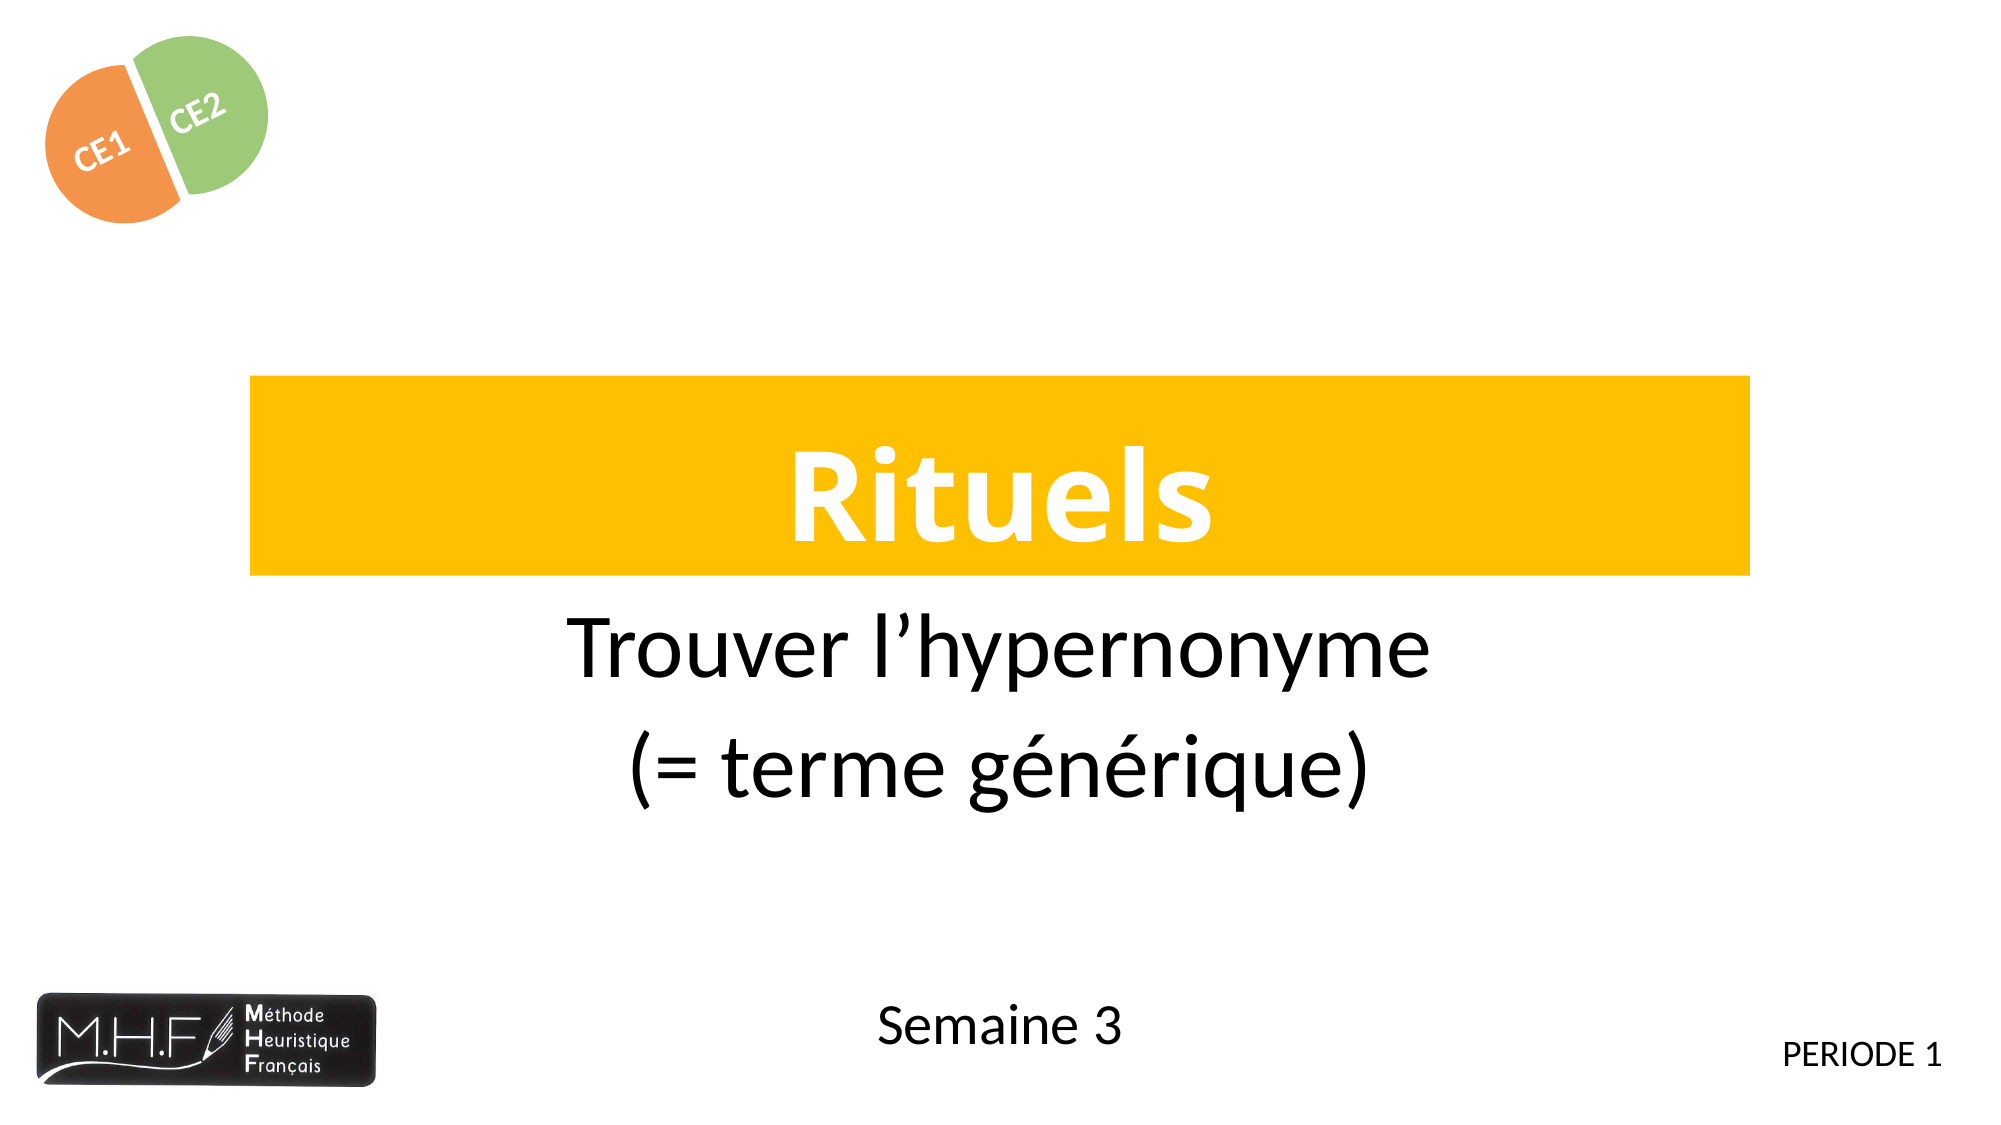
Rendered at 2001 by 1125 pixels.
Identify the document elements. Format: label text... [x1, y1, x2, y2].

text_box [45, 35, 269, 224]
text_box PERIODE 1 [1750, 1021, 1967, 1082]
title Rituels [249, 375, 1750, 576]
text_box Semaine 3 [249, 987, 1750, 1118]
picture [33, 990, 379, 1089]
subtitle Trouver l’hypernonyme (= terme générique) [249, 590, 1750, 863]
